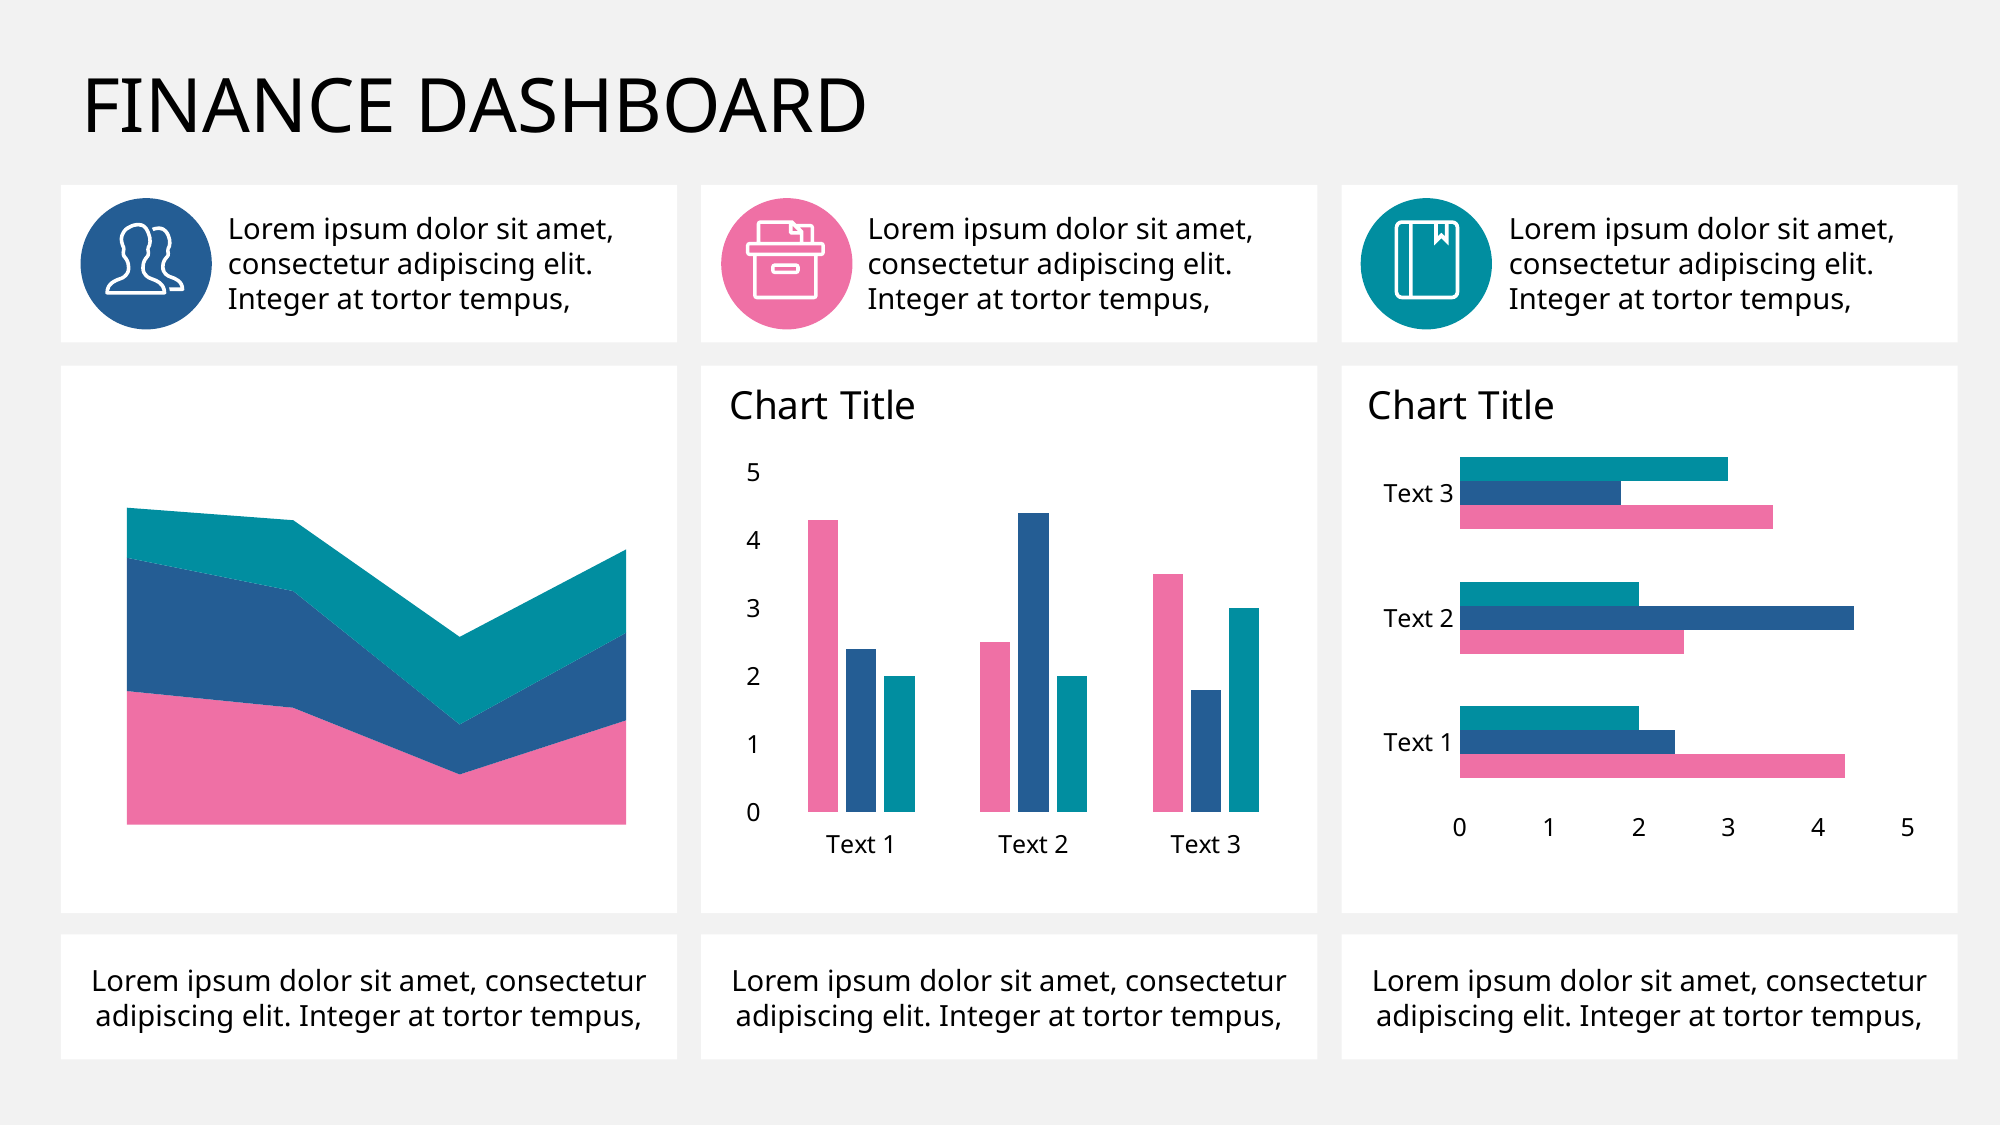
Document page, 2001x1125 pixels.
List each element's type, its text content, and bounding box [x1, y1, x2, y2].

title FINANCE DASHBOARD [66, 0, 1944, 184]
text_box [60, 184, 1959, 1060]
